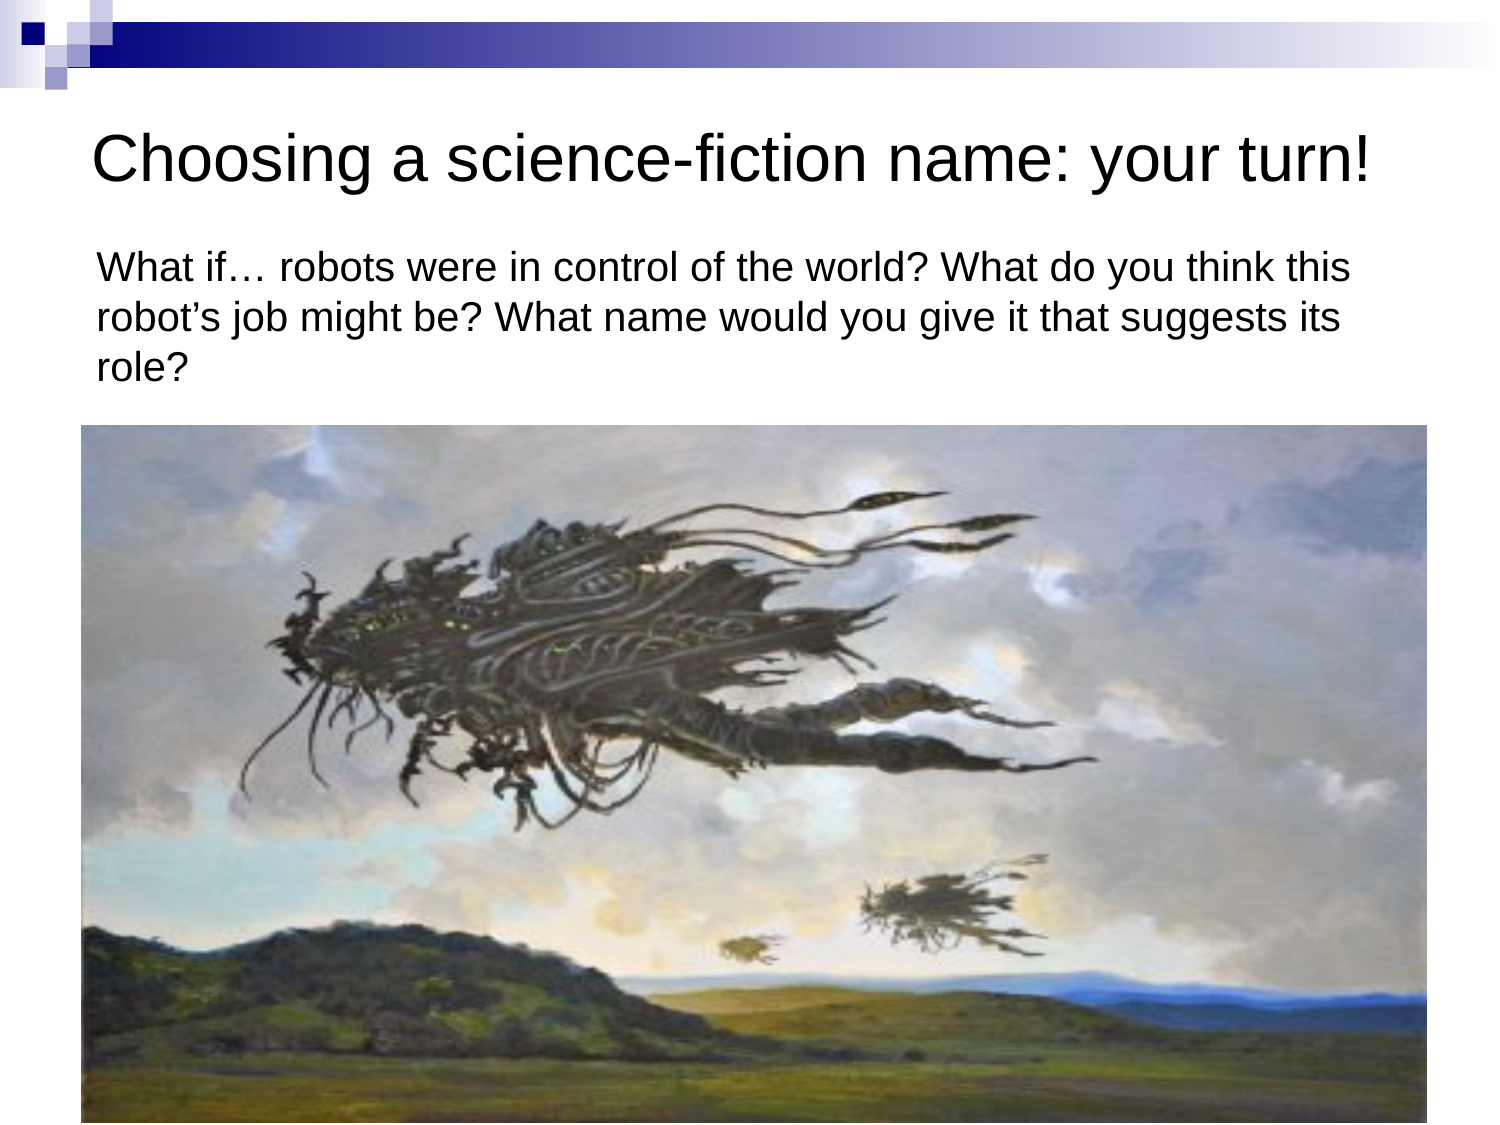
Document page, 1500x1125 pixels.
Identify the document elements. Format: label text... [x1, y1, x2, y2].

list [81, 425, 1427, 1123]
title Choosing a science-fiction name: your turn! [76, 89, 1427, 221]
text_box What if… robots were in control of the world? What do you think this robot’s job might be? What name would you give it that suggests its role? [81, 232, 1427, 397]
